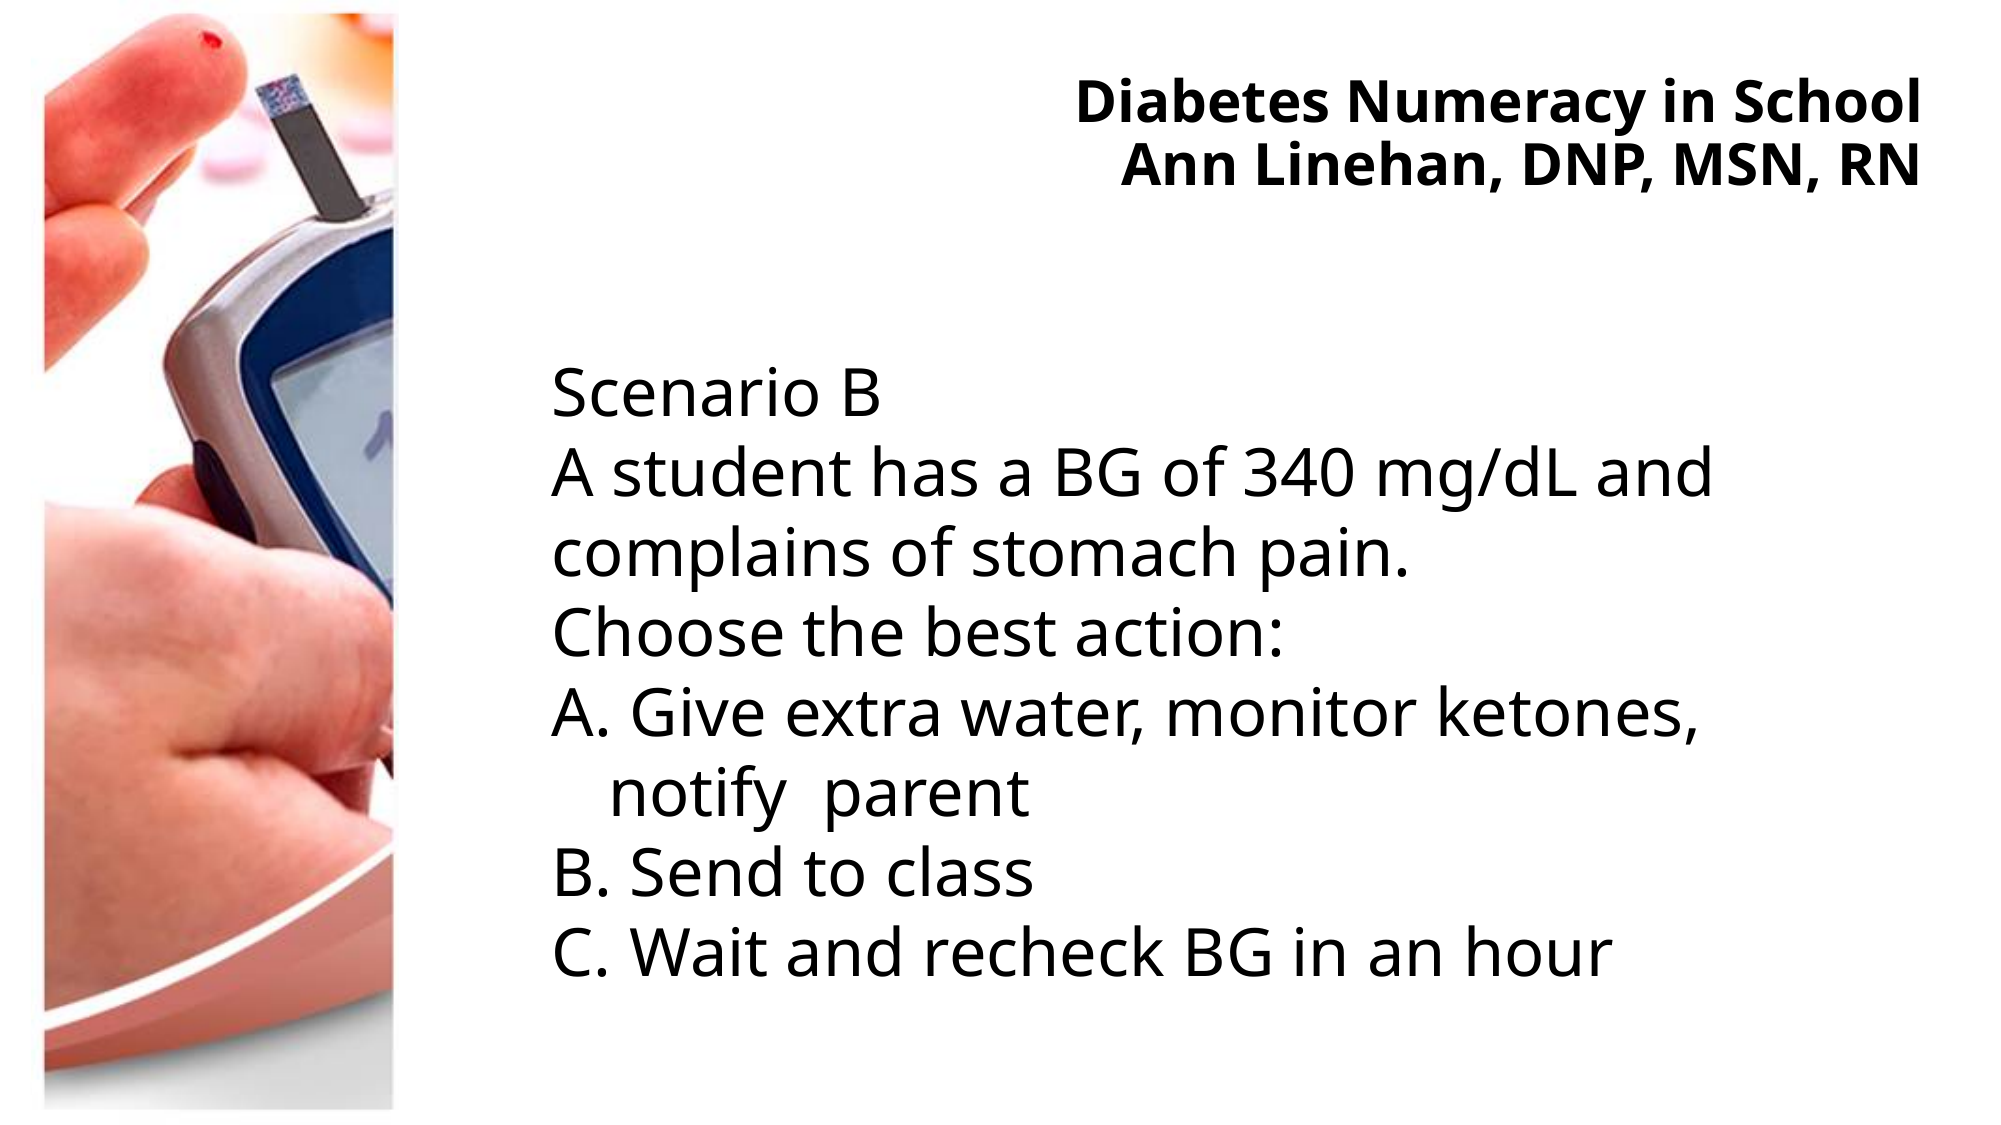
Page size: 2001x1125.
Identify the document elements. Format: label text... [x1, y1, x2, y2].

picture [30, 0, 400, 1125]
text_box Scenario B A student has a BG of 340 mg/dL and complains of stomach pain. Choose the best action: Give extra water, monitor ketones, notify parent Send to class Wait and recheck BG in an hour [537, 342, 1873, 1088]
title Diabetes Numeracy in School Ann Linehan, DNP, MSN, RN [950, 41, 1939, 230]
